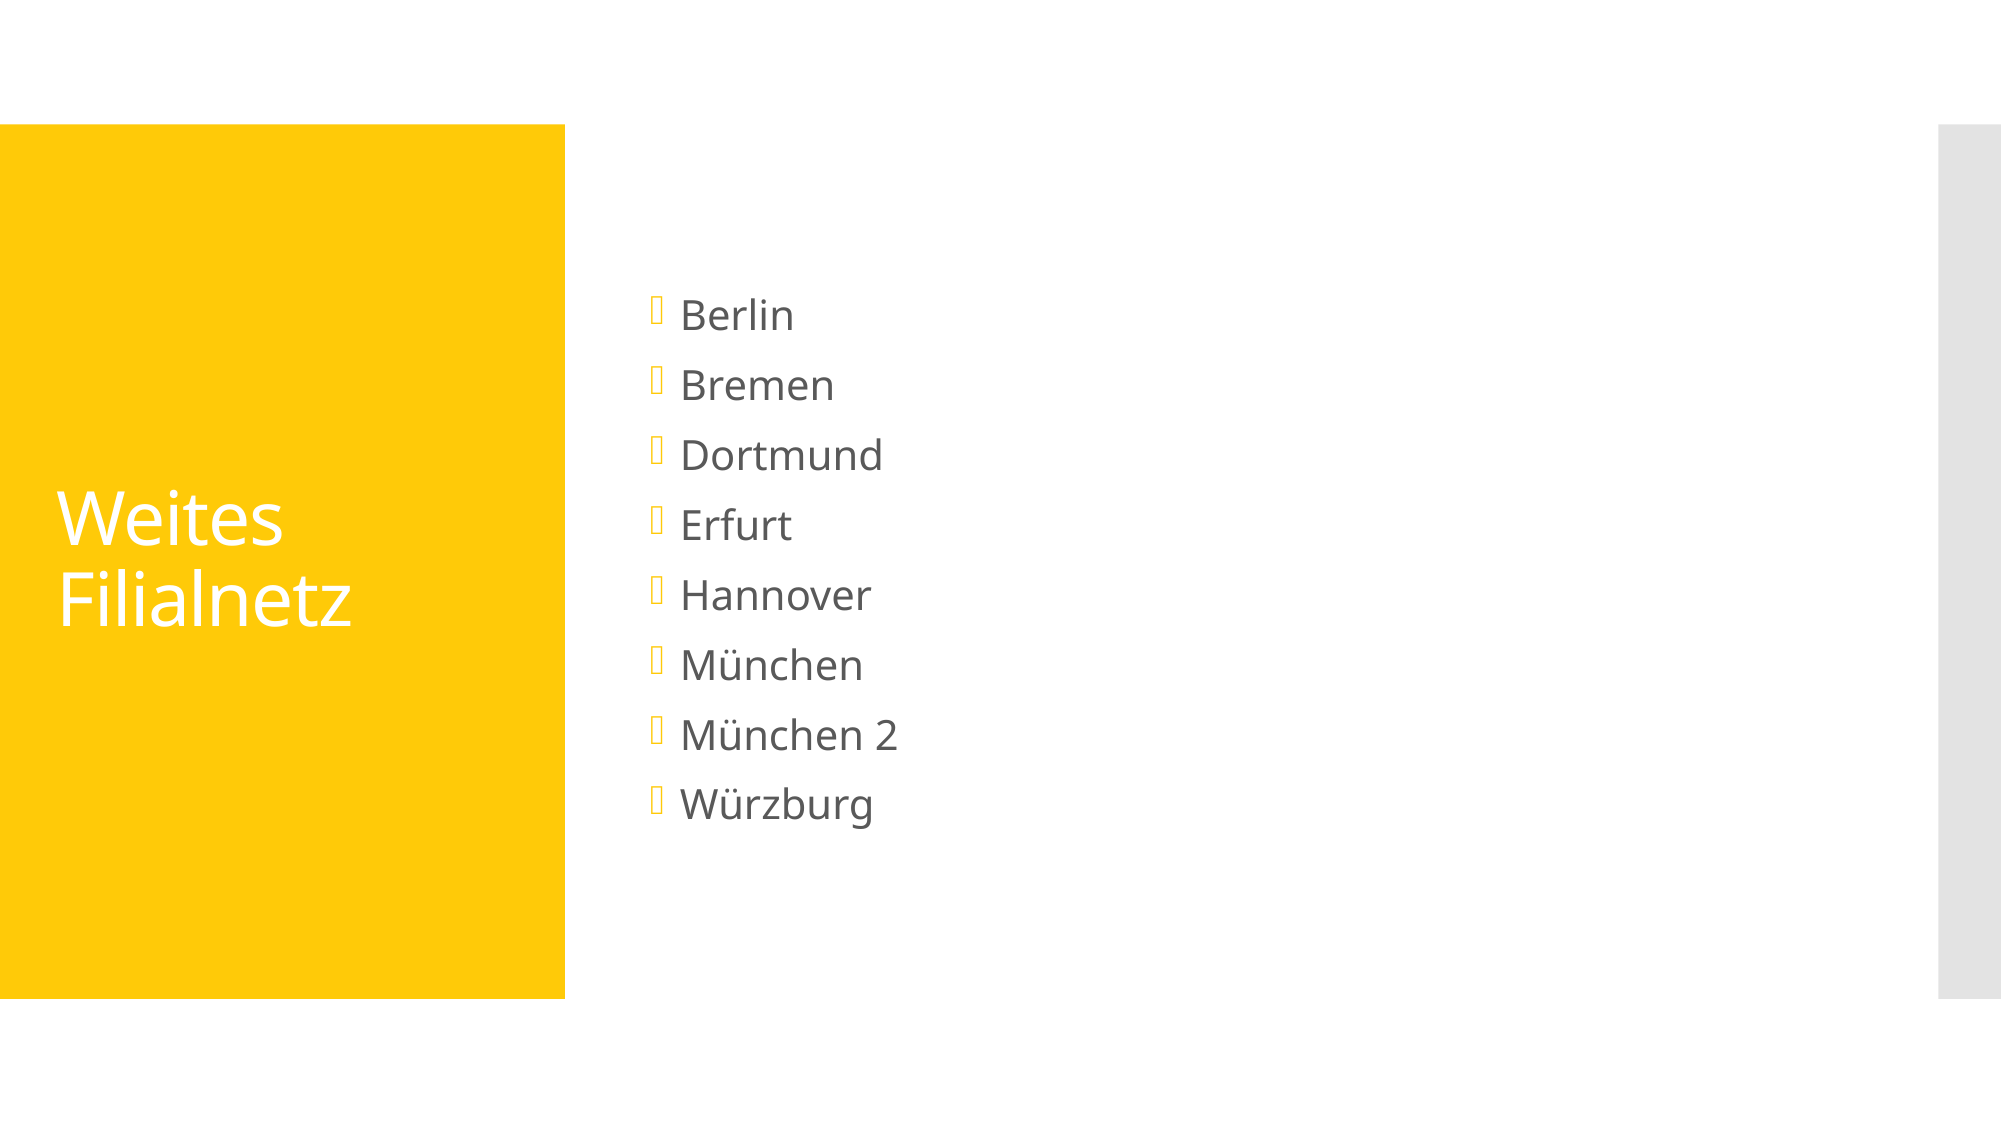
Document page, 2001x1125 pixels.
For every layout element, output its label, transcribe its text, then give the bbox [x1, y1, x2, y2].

title Weites Filialnetz [41, 184, 525, 940]
list Berlin Bremen Dortmund Erfurt Hannover München München 2 Würzburg [634, 141, 1835, 982]
